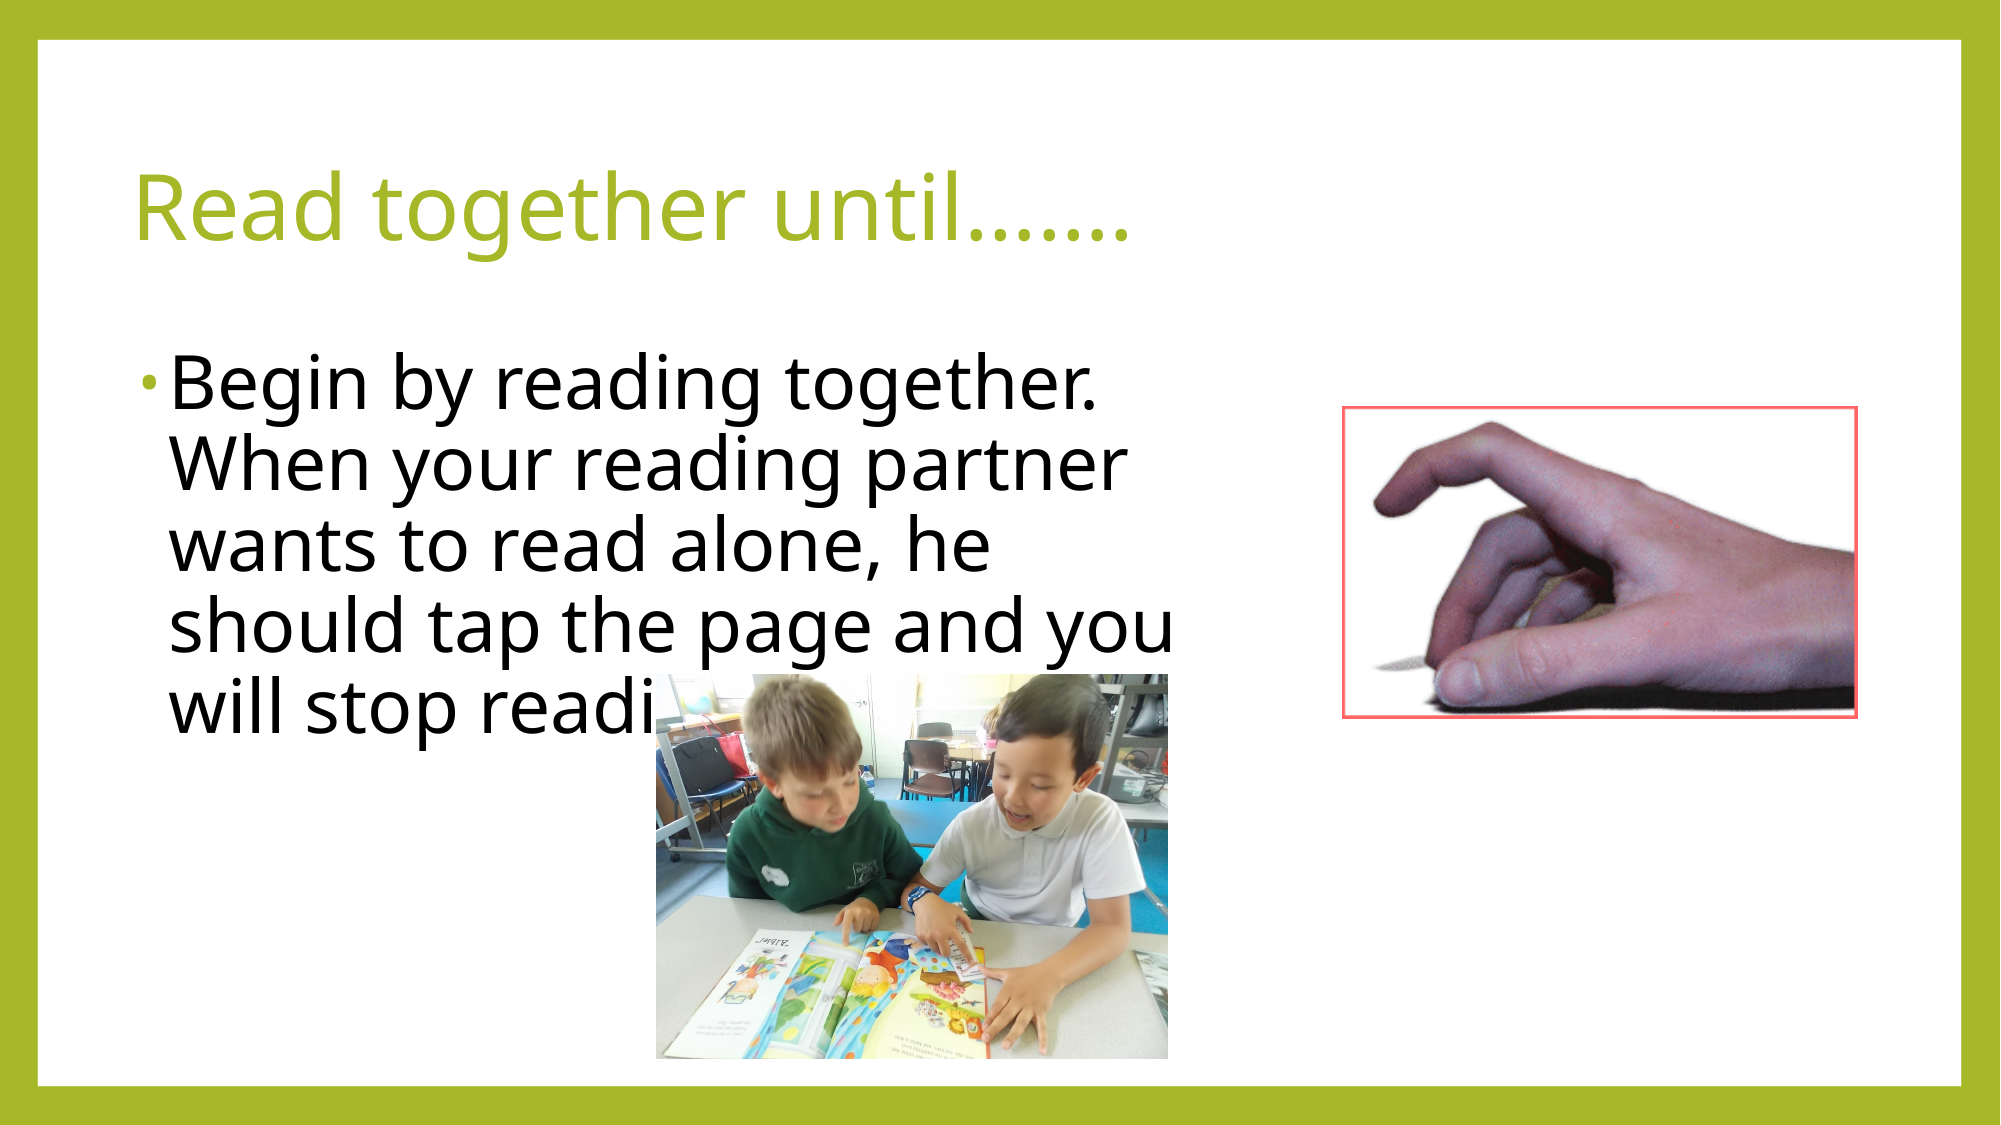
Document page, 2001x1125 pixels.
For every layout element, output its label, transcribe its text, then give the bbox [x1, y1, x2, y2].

list Begin by reading together. When your reading partner wants to read alone, he should tap the page and you will stop reading. [115, 337, 1264, 1000]
text_box [36, 38, 1963, 1088]
picture [1342, 406, 1858, 719]
title Read together until……. [115, 99, 1264, 323]
picture [656, 674, 1169, 1059]
